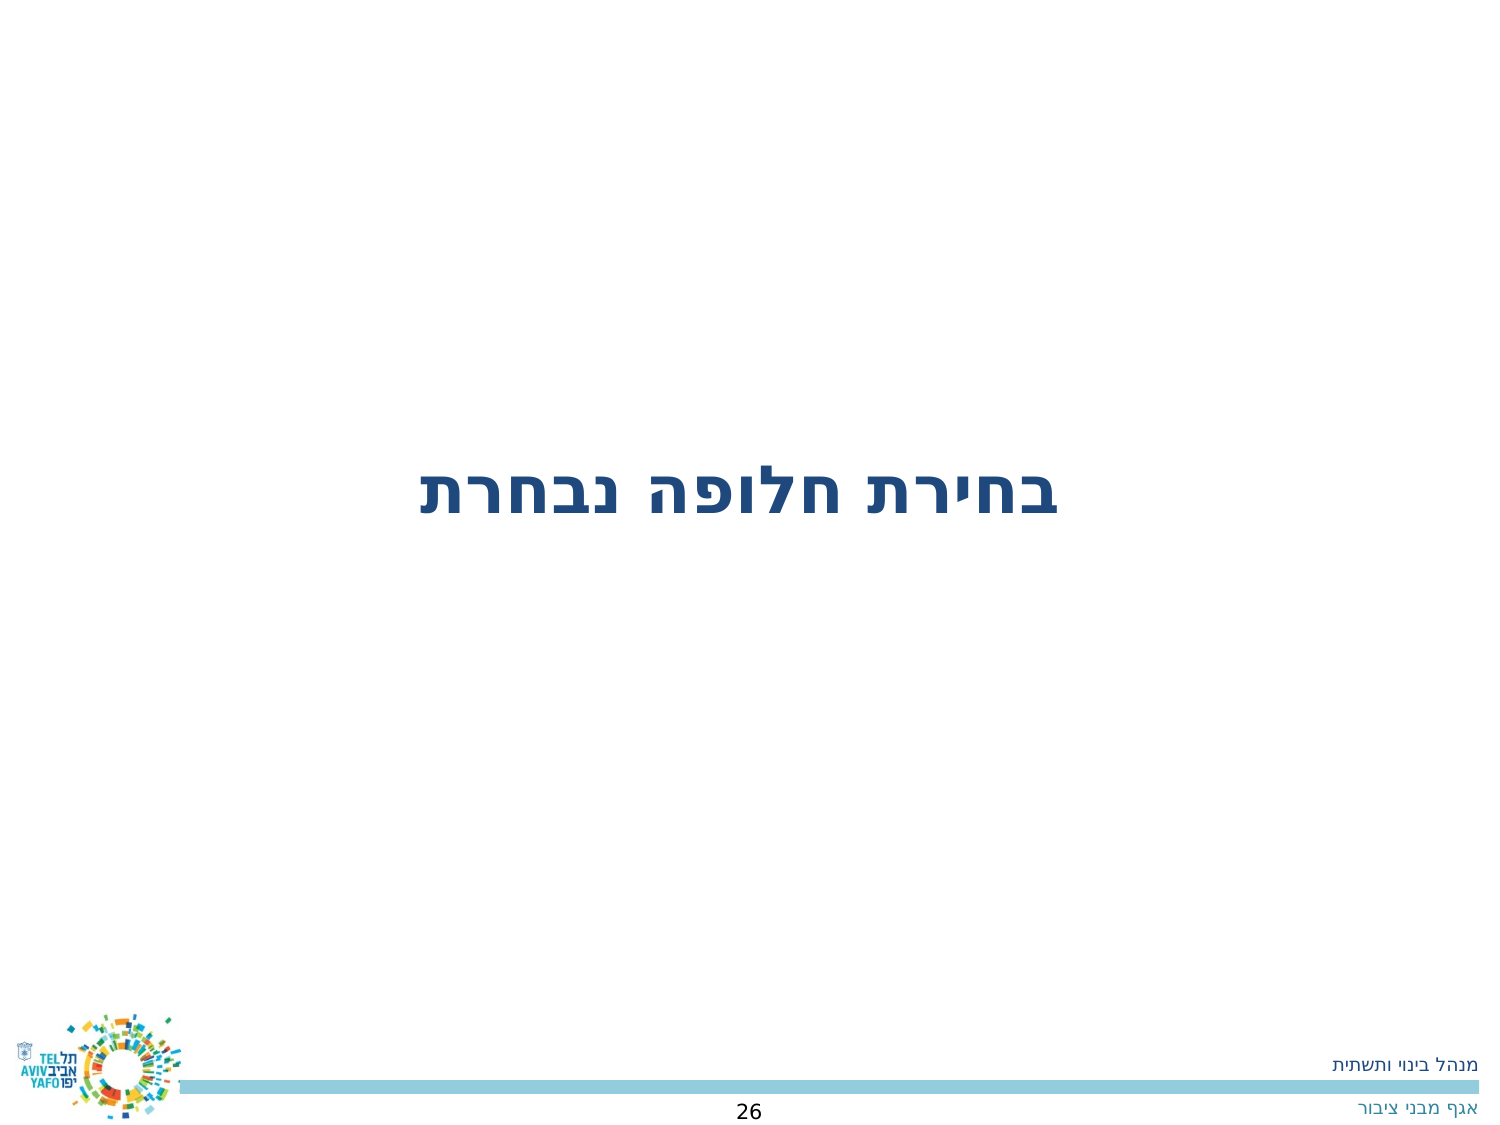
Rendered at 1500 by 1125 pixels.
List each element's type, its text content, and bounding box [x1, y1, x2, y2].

text_box בחירת חלופה נבחרת [336, 435, 1145, 539]
picture [15, 1012, 188, 1121]
